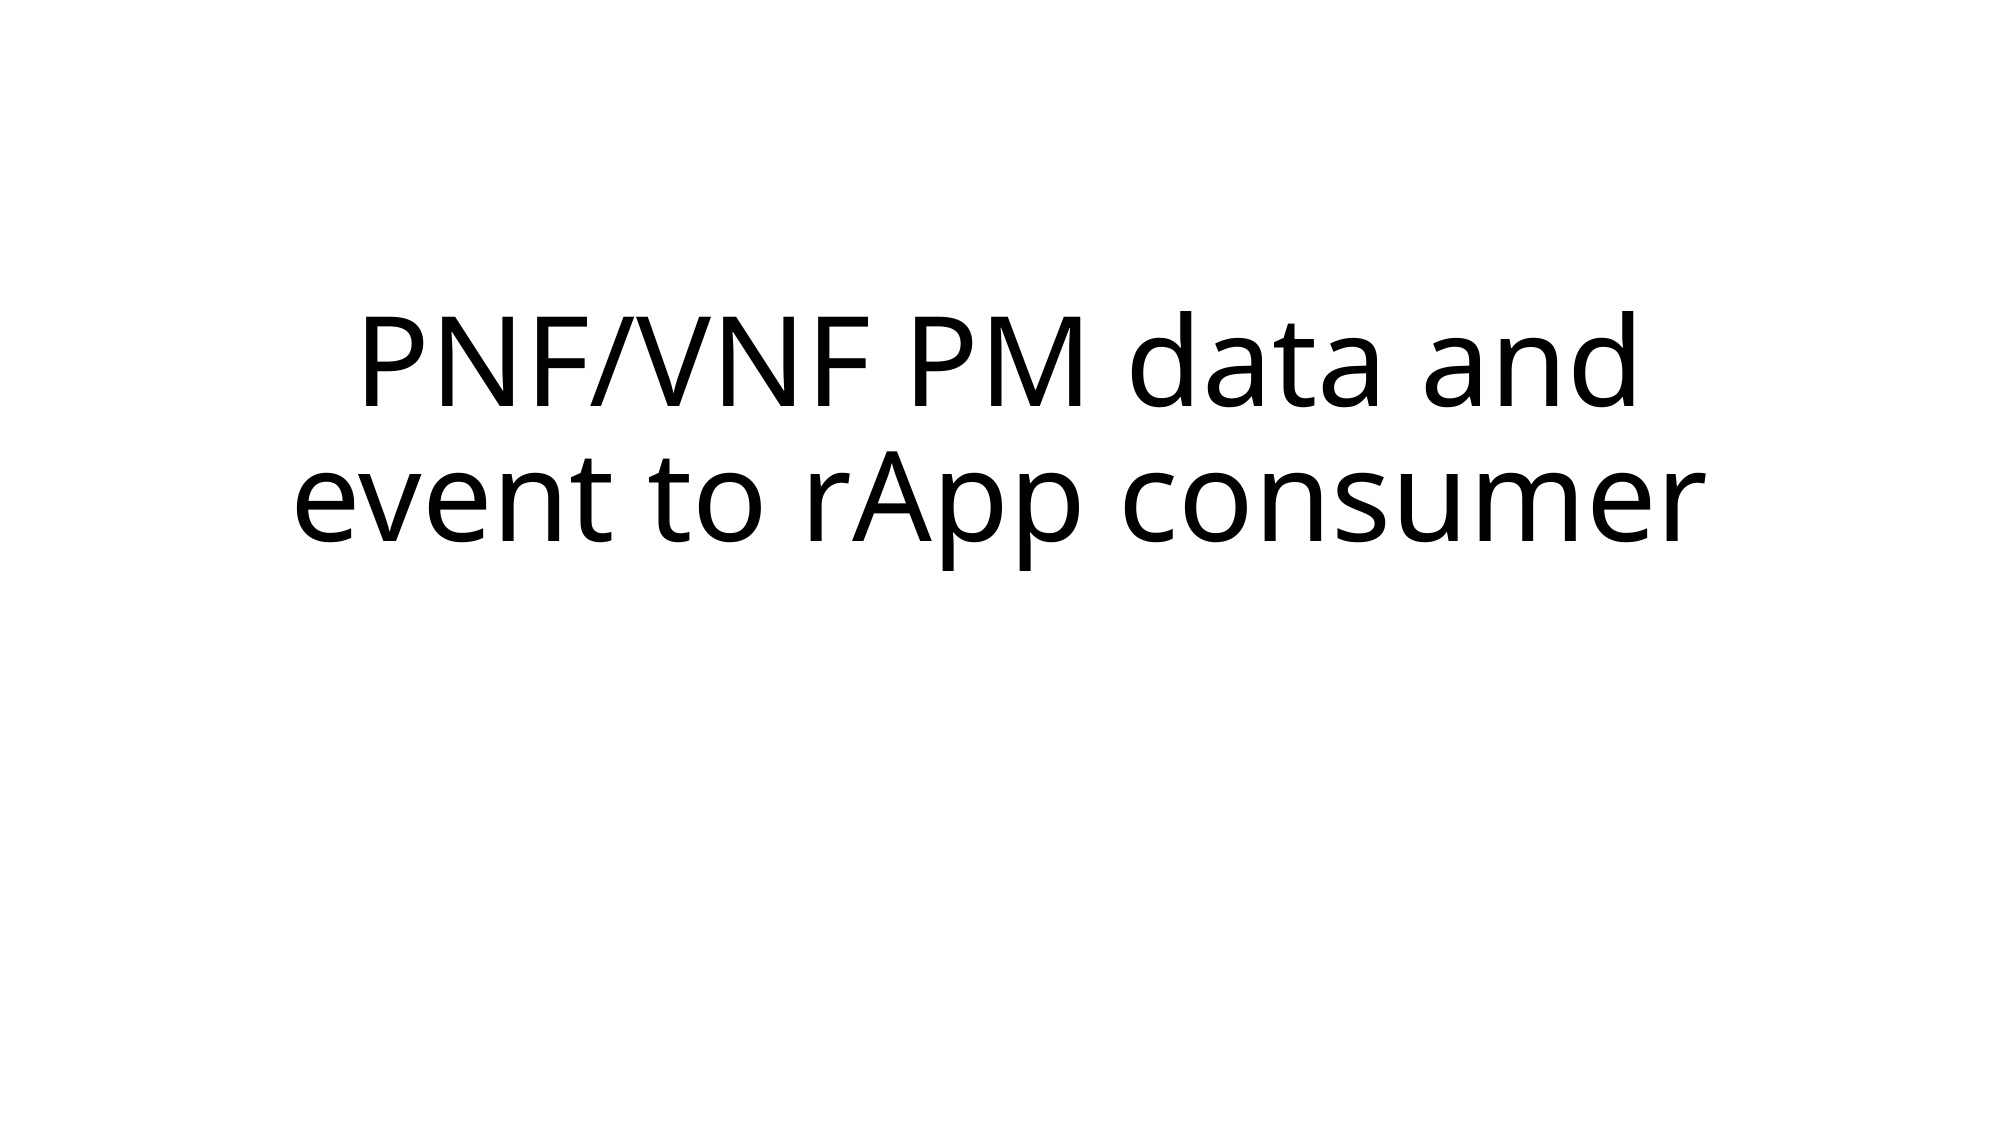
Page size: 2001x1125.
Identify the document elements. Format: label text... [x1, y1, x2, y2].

title PNF/VNF PM data and event to rApp consumer [249, 184, 1750, 576]
